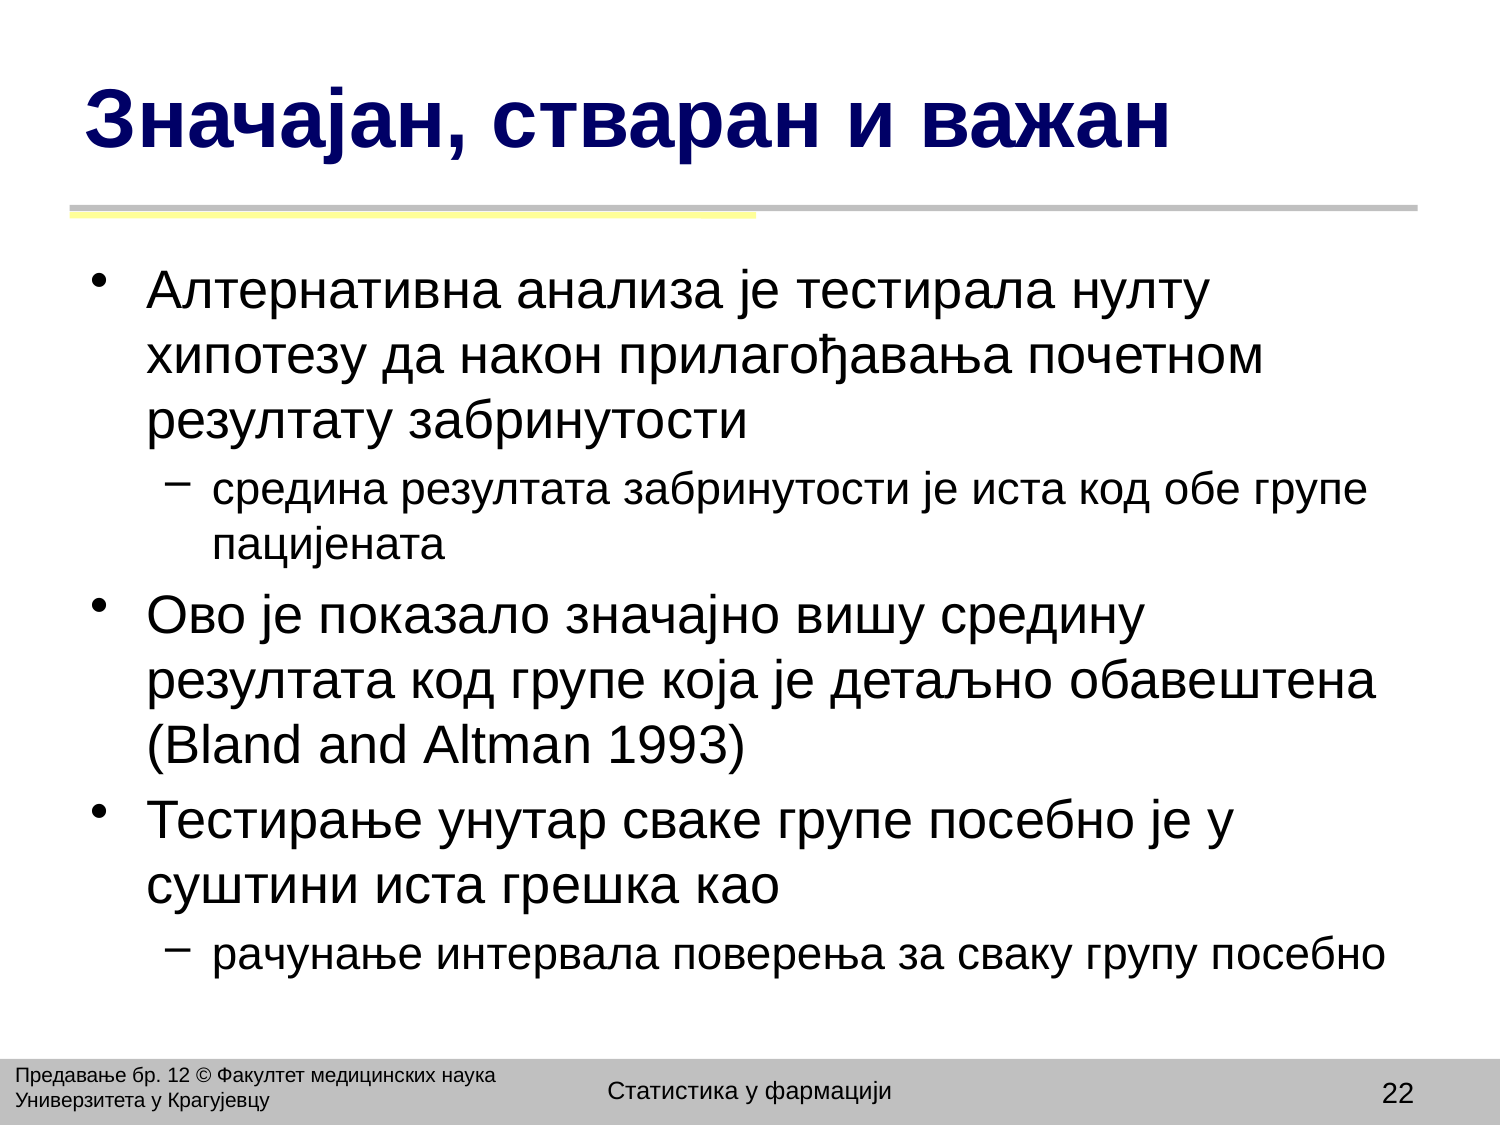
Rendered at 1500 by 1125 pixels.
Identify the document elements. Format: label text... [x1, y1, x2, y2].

slide_number 22 [1079, 1066, 1430, 1125]
slide_number Предавање бр. 12 © Факултет медицинских наука Универзитета у Крагујевцу [0, 1053, 621, 1108]
title Значајан, стваран и важан [69, 19, 1426, 208]
list Aлтернативна анализа је тестирала нулту хипотезу да након прилагођавања почетном резултату забринутости средина резултата забринутости је иста код обе групе пацијената Ово је показало значајно вишу средину резултата код групе која је детаљно обавештена (Bland and Аltman 1993) Тестирање унутар сваке групе посебно је у суштини иста грешка као рачунање интервала поверења за сваку групу посебно [74, 246, 1426, 1023]
footer Статистика у фармацији [512, 1066, 988, 1125]
